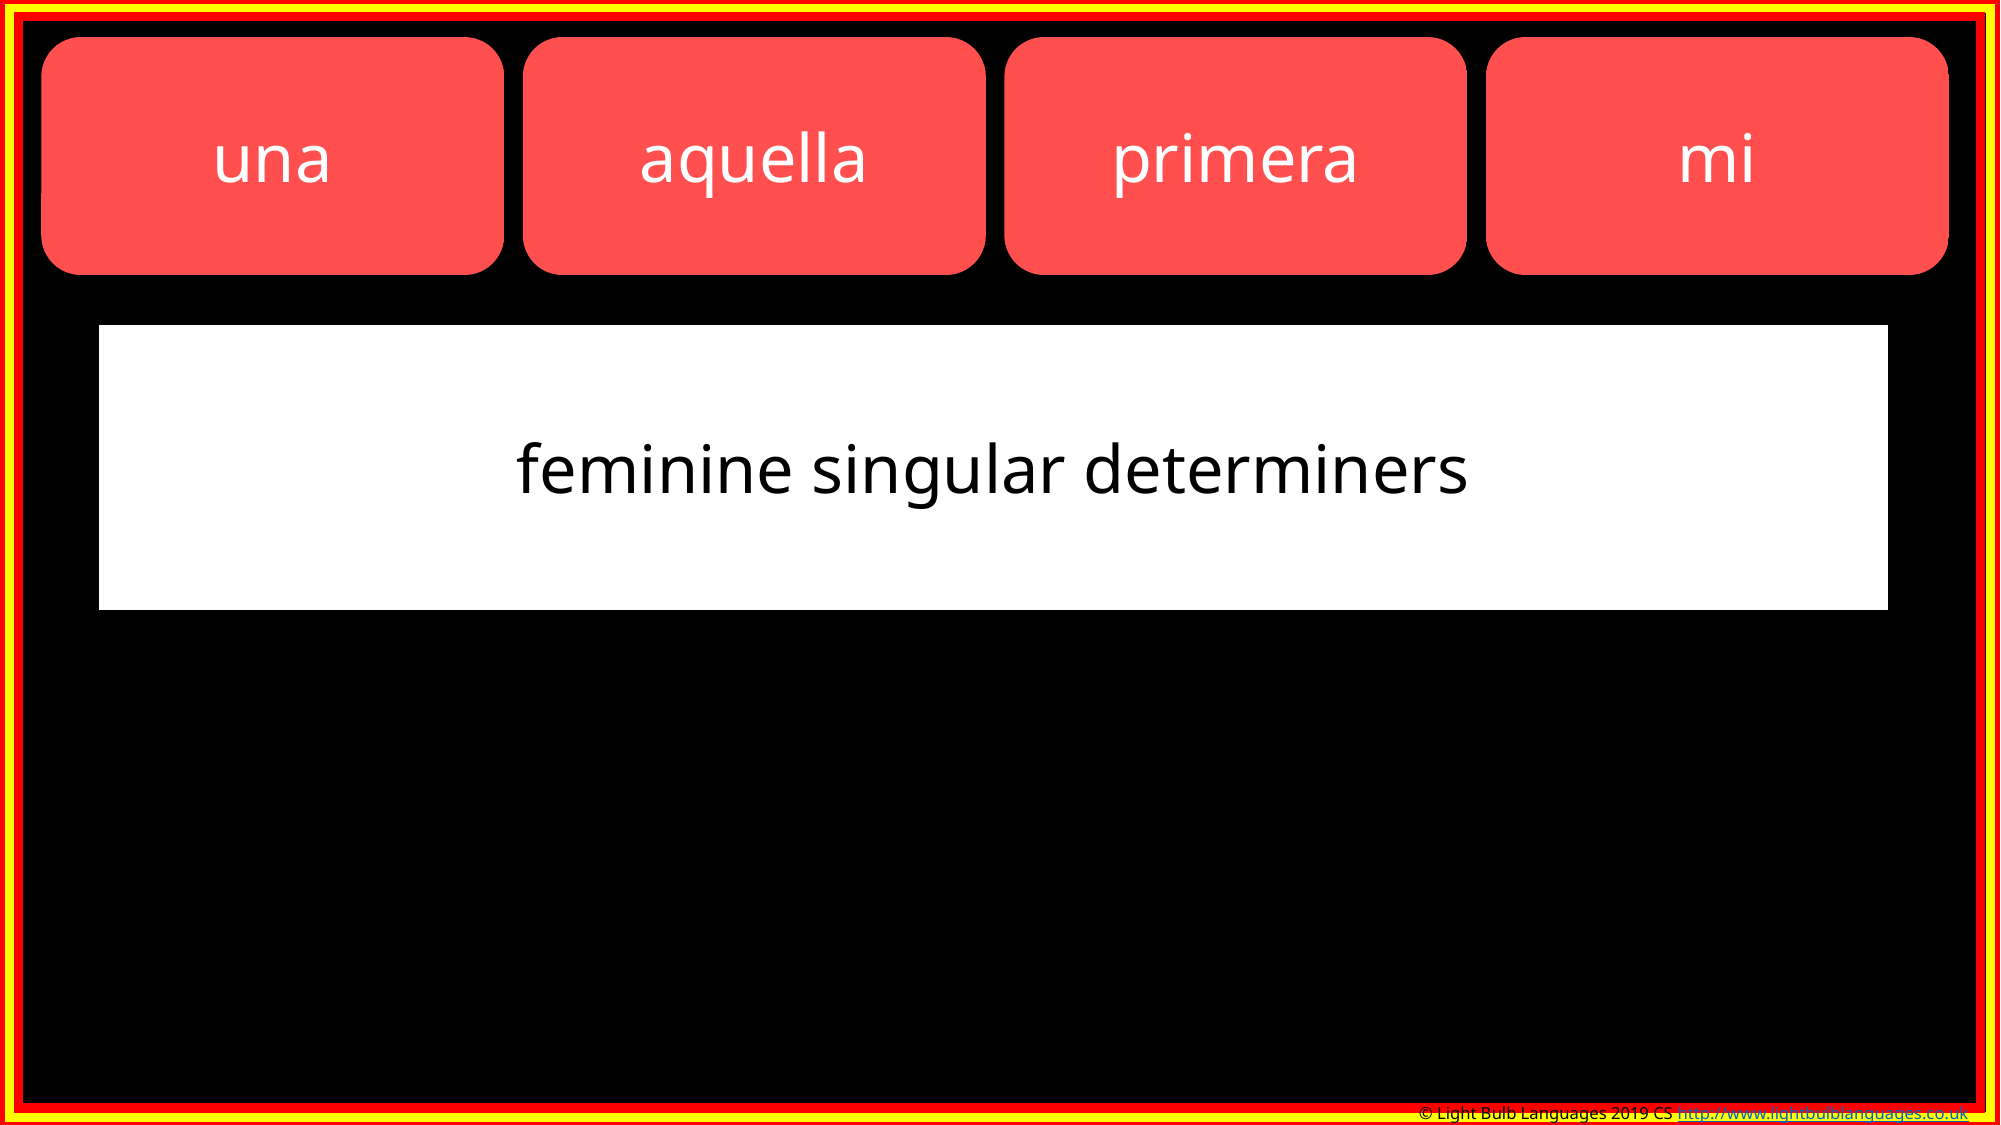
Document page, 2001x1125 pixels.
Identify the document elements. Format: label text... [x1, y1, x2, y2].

text_box feminine singular determiners [99, 325, 1888, 610]
text_box primera [1003, 35, 1469, 277]
text_box © Light Bulb Languages 2019 CS http://www.lightbulblanguages.co.uk [1404, 1095, 2000, 1125]
text_box [0, 0, 2000, 1125]
text_box mi [1484, 35, 1950, 277]
text_box [9, 8, 1992, 1118]
text_box aquella [521, 35, 987, 277]
text_box [17, 15, 1982, 1109]
text_box una [40, 35, 506, 277]
